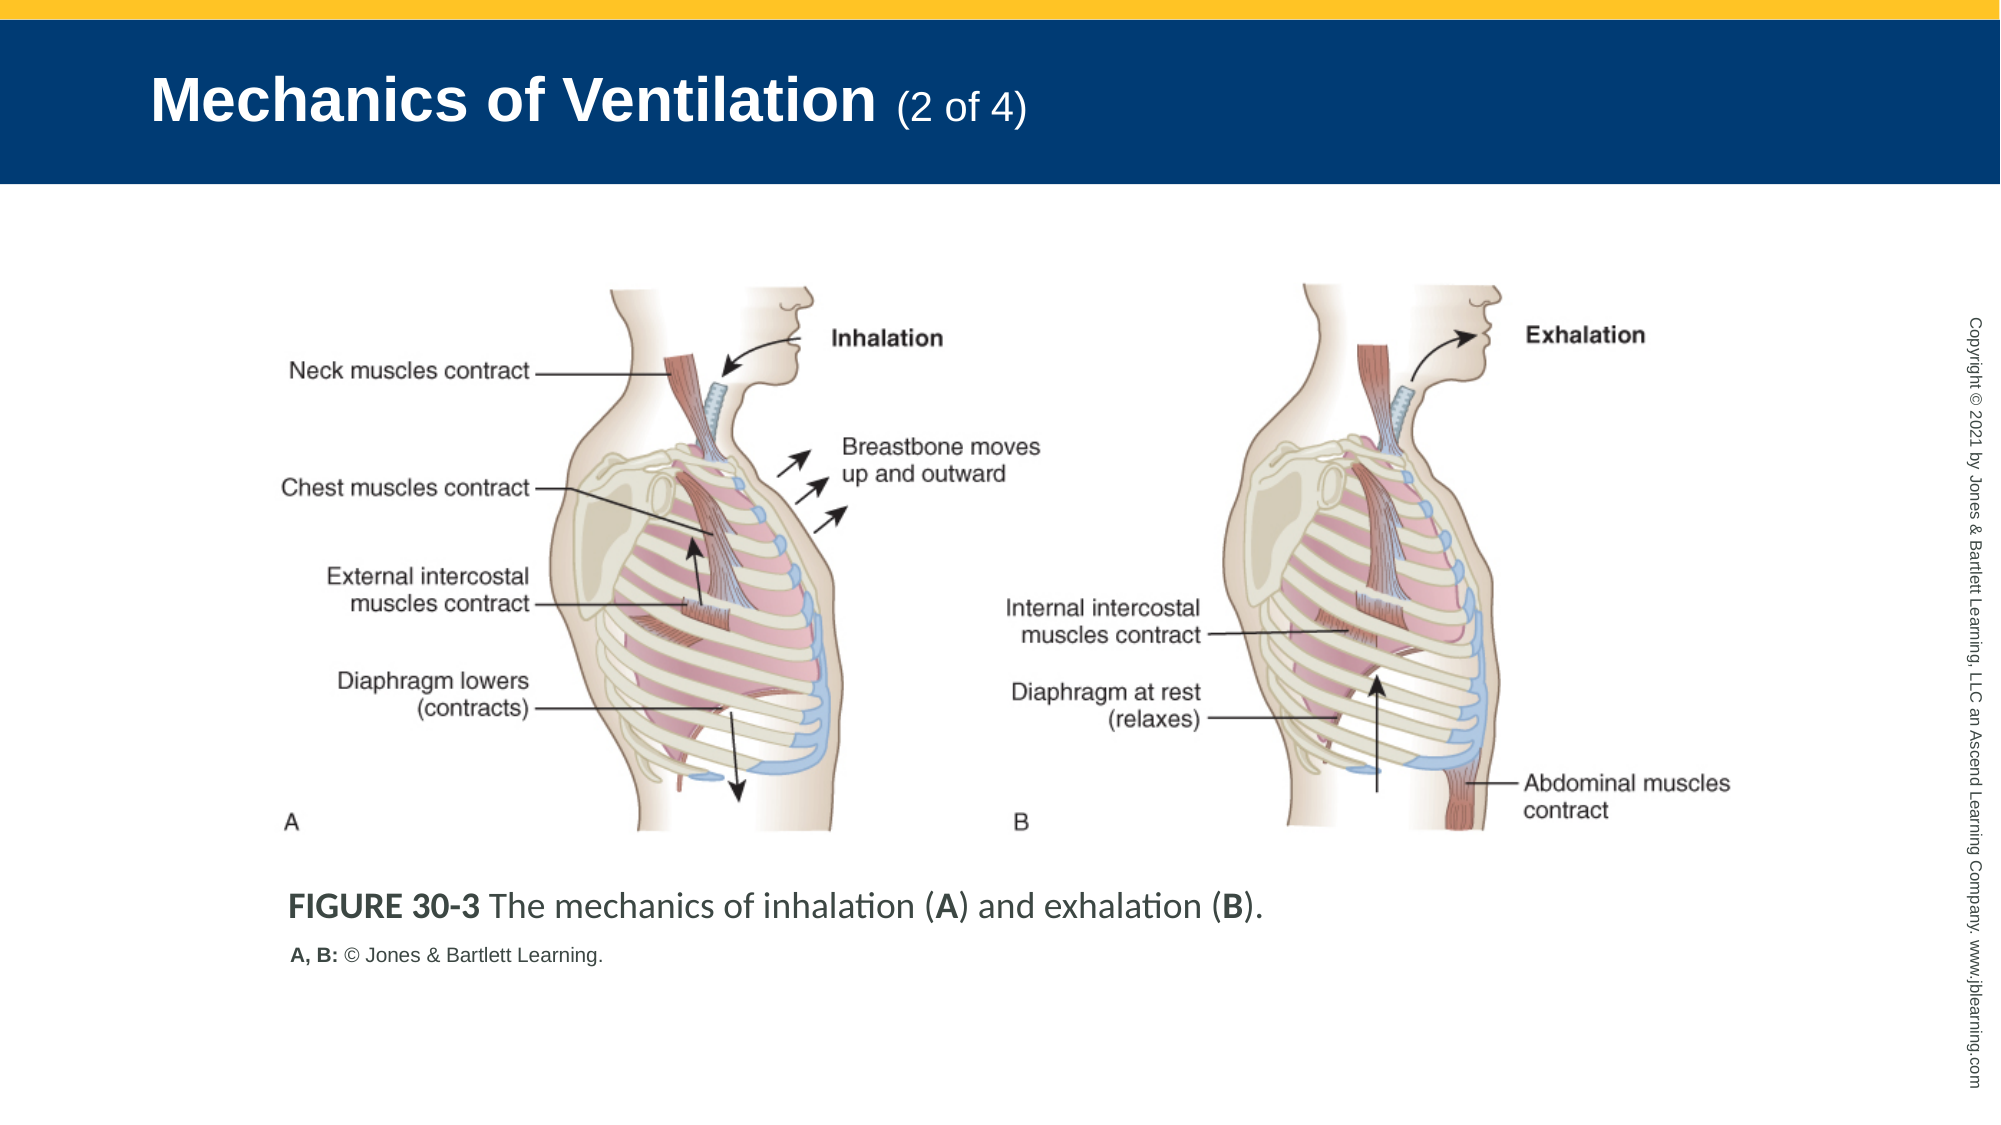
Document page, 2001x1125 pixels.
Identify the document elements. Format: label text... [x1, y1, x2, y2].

picture [273, 271, 1739, 847]
title Mechanics of Ventilation (2 of 4) [0, 19, 2000, 185]
text_box A, B: © Jones & Bartlett Learning. [275, 934, 619, 975]
text_box FIGURE 30-3 The mechanics of inhalation (A) and exhalation (B). [273, 873, 1554, 933]
